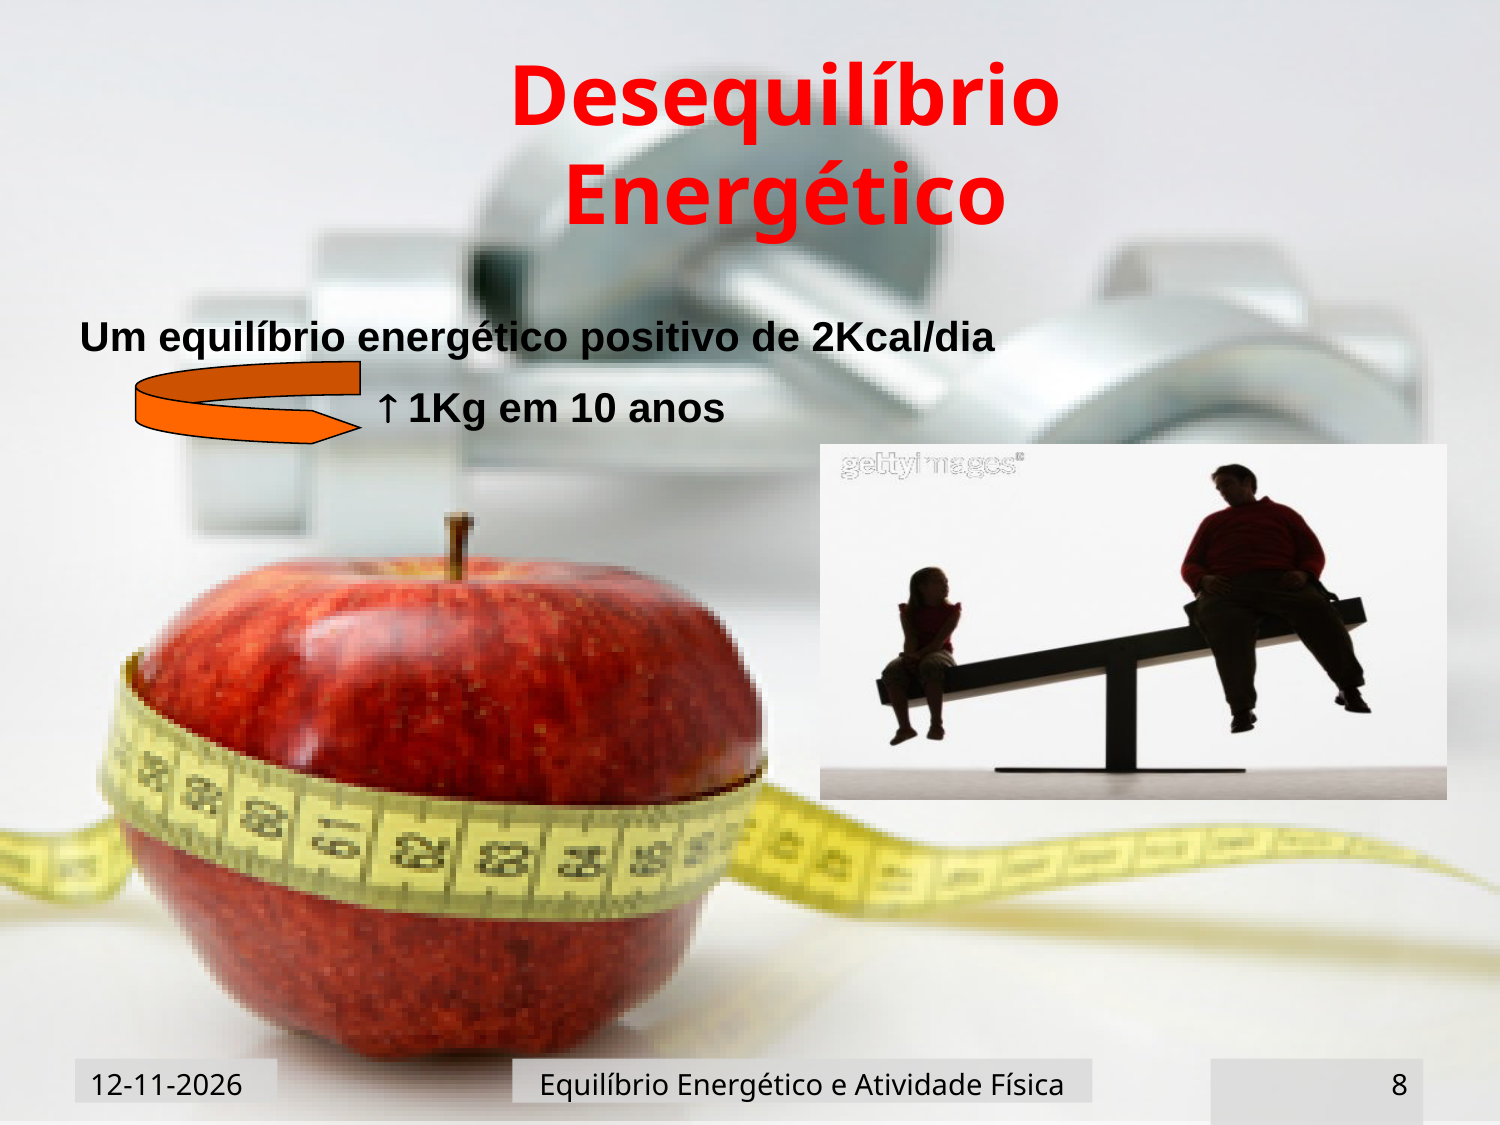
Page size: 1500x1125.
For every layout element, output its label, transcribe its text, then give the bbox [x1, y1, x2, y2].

text_box [135, 361, 361, 444]
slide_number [74, 1058, 278, 1103]
slide_number 8 [1210, 1058, 1424, 1125]
text_box Desequilíbrio Energético [265, 90, 1306, 194]
text_box Um equilíbrio energético positivo de 2Kcal/dia  1Kg em 10 anos [64, 302, 1022, 439]
picture [0, 0, 1500, 1125]
footer Equilíbrio Energético e Atividade Física [512, 1058, 1093, 1103]
